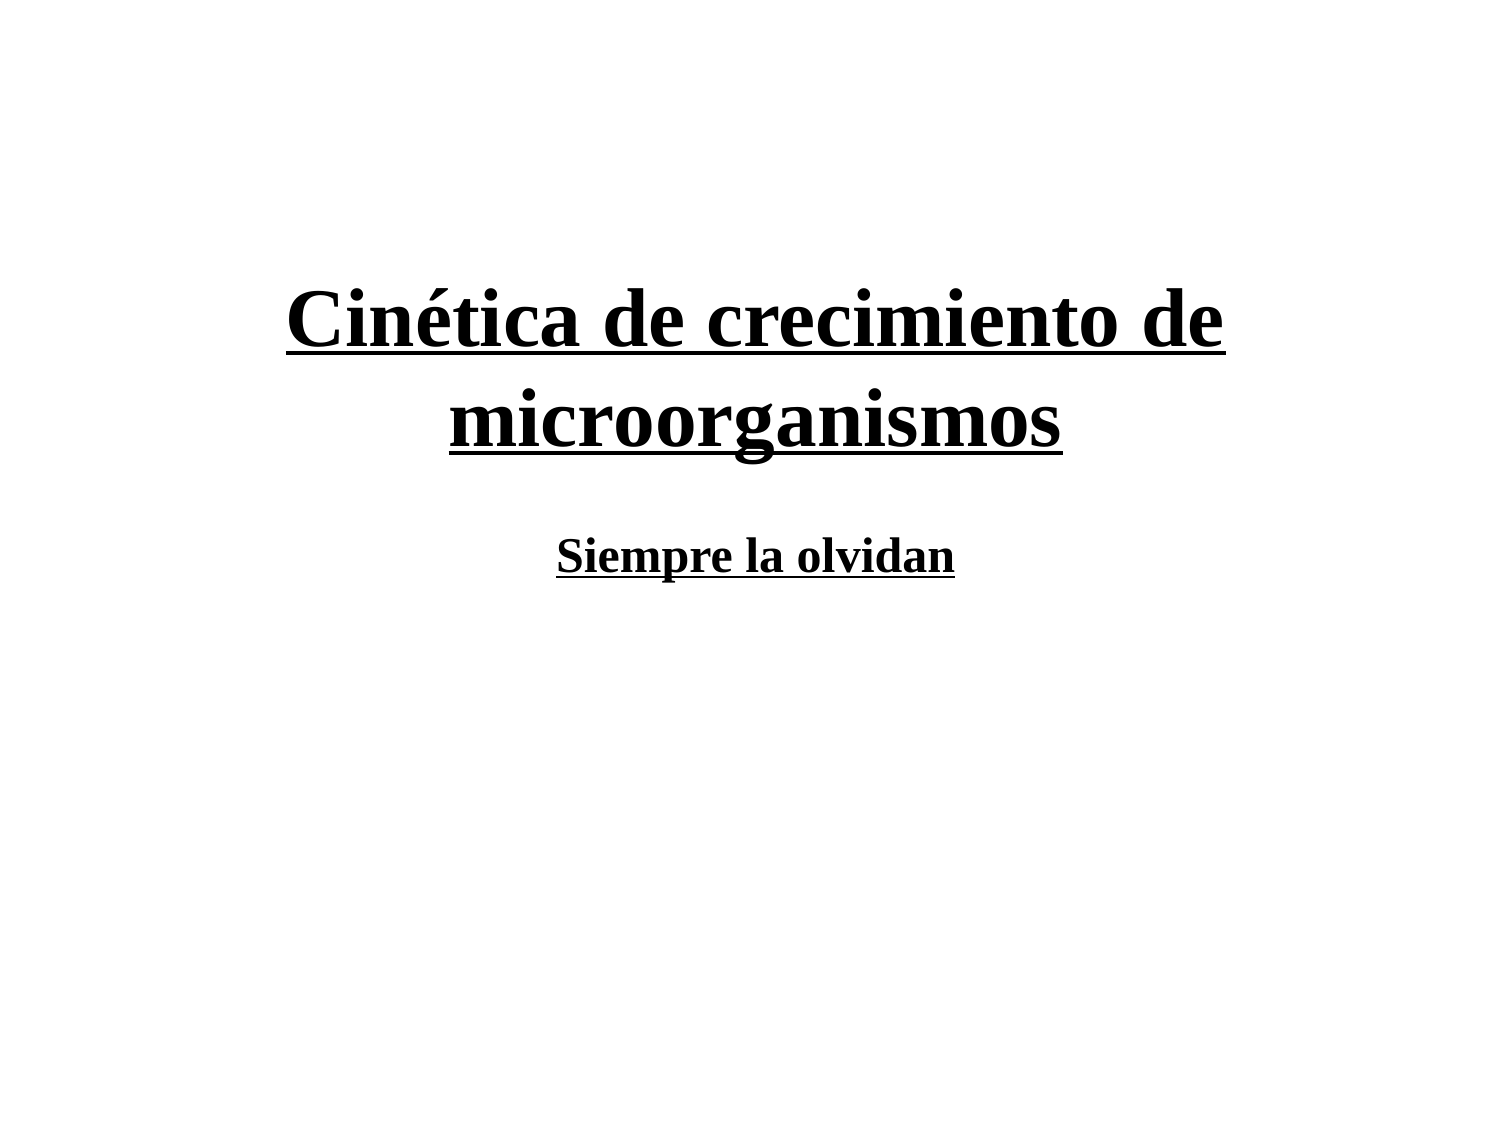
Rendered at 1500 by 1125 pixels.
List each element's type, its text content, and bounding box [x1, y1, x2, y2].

text_box Cinética de crecimiento de microorganismos Siempre la olvidan [194, 255, 1317, 590]
